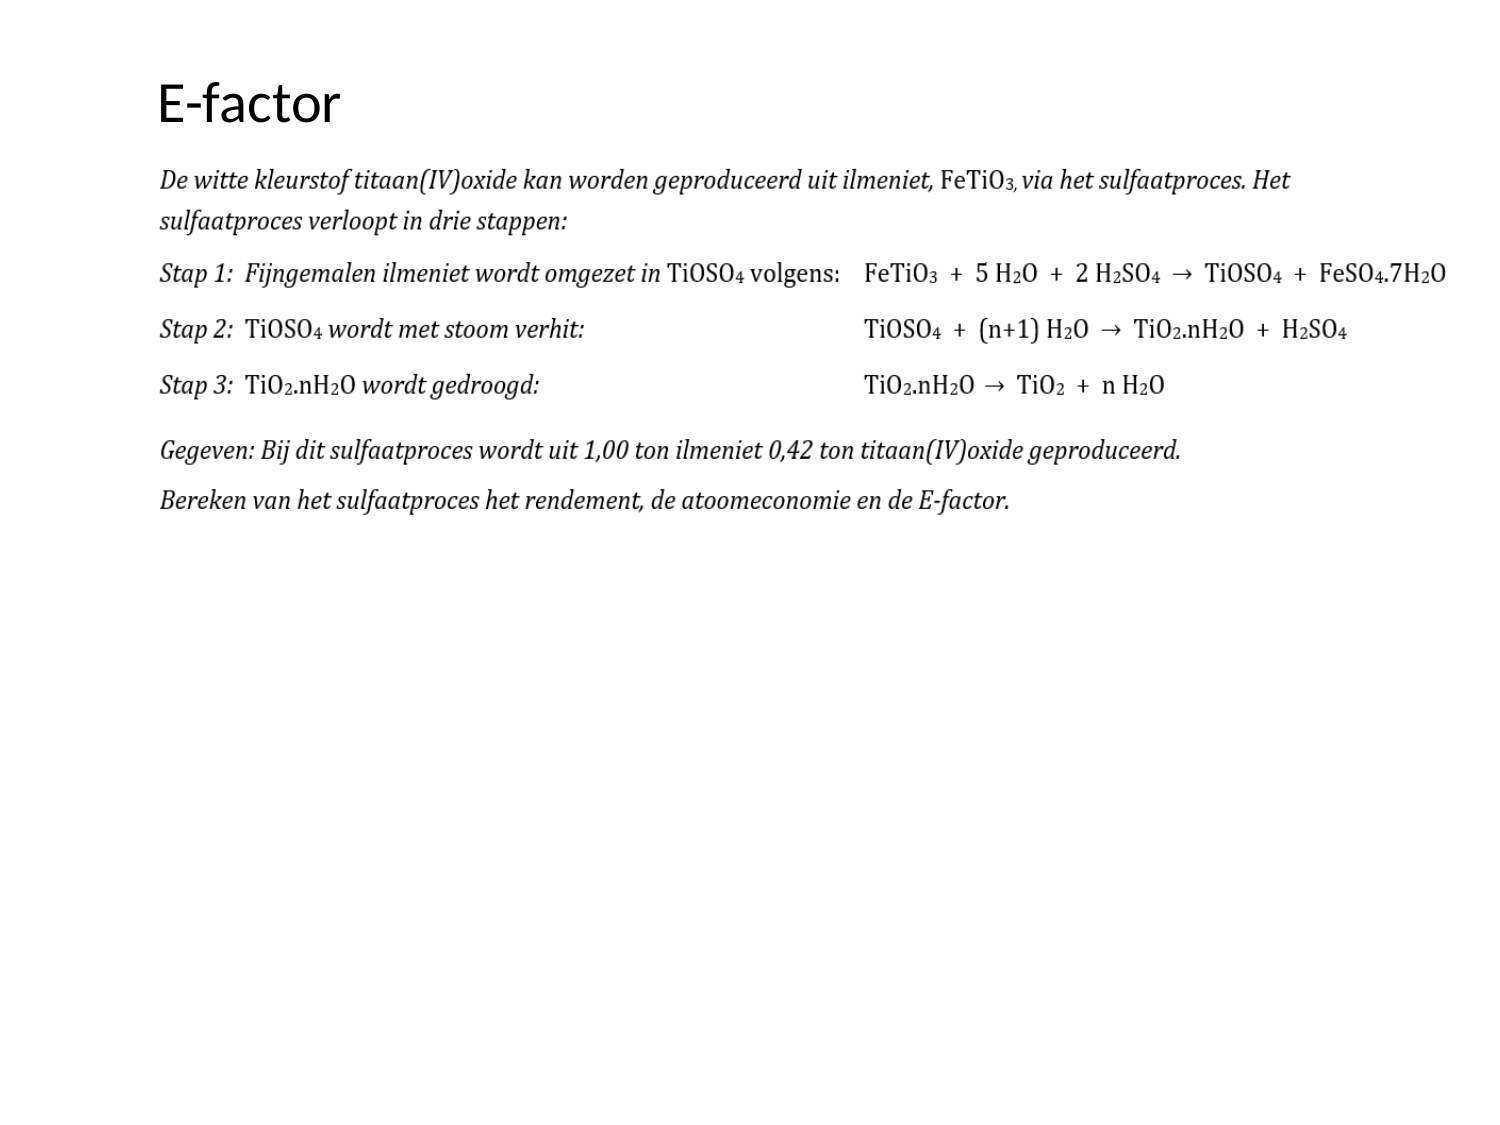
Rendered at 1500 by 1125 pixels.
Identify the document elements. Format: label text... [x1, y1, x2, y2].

picture [155, 162, 1463, 536]
text_box E-factor [142, 57, 1463, 167]
